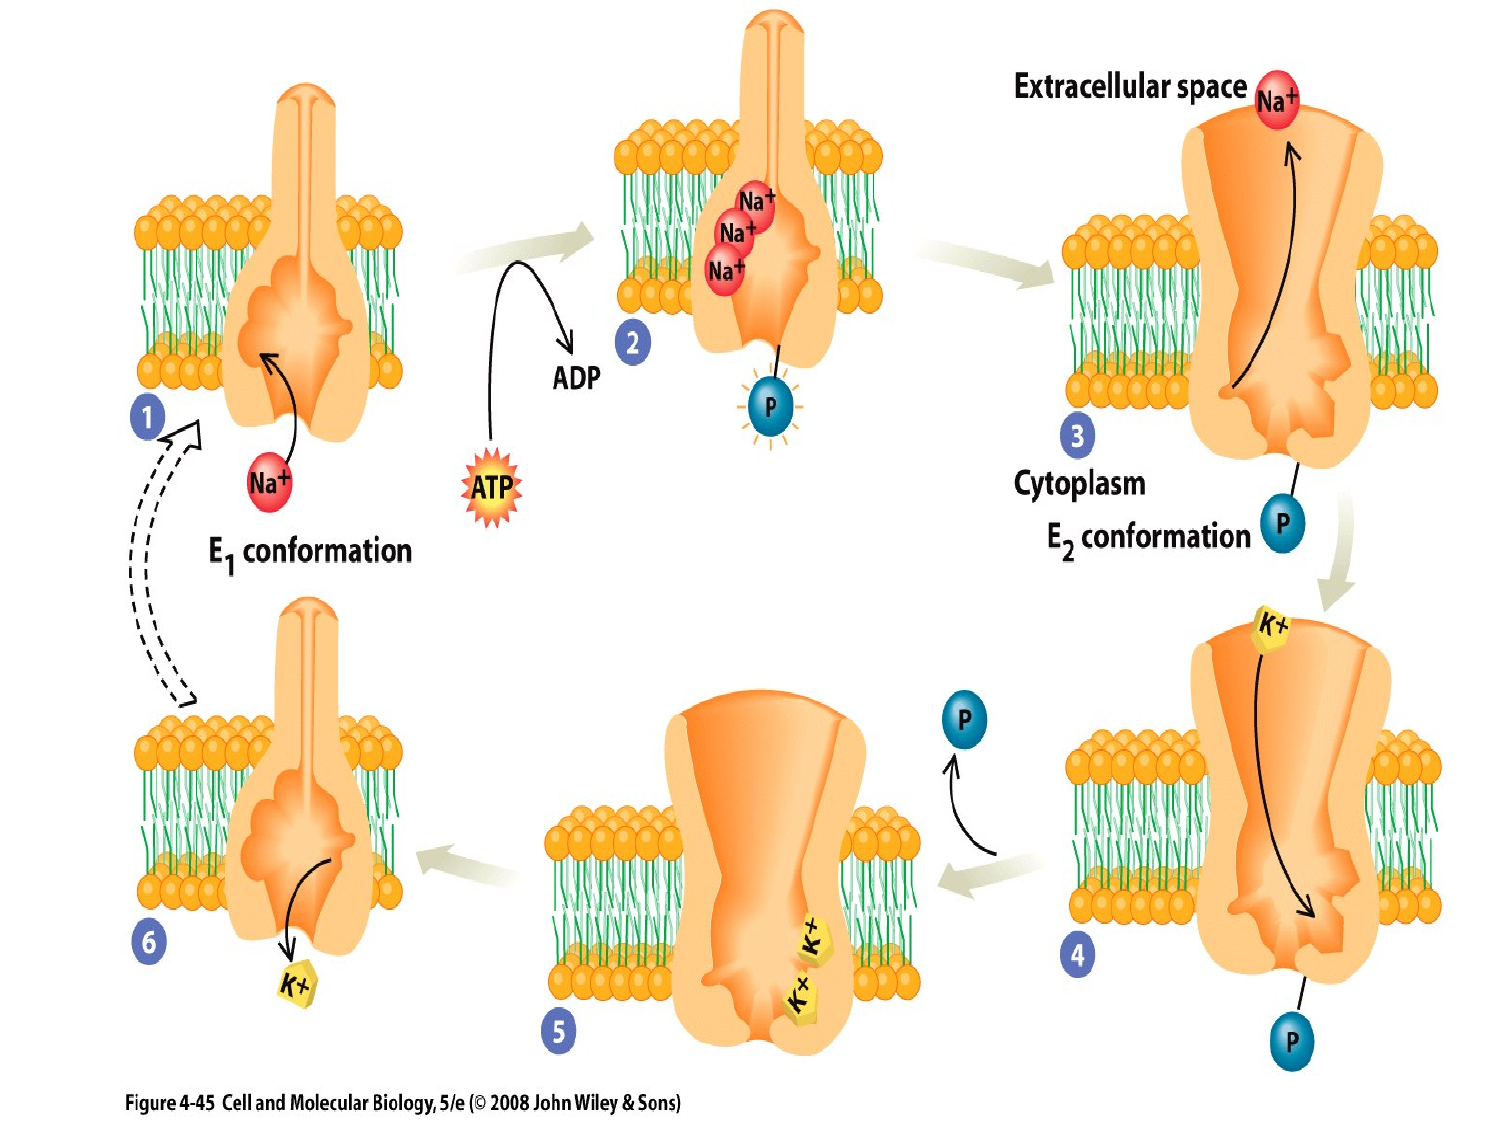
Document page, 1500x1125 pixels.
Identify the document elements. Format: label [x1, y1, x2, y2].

picture [116, 0, 1451, 1122]
